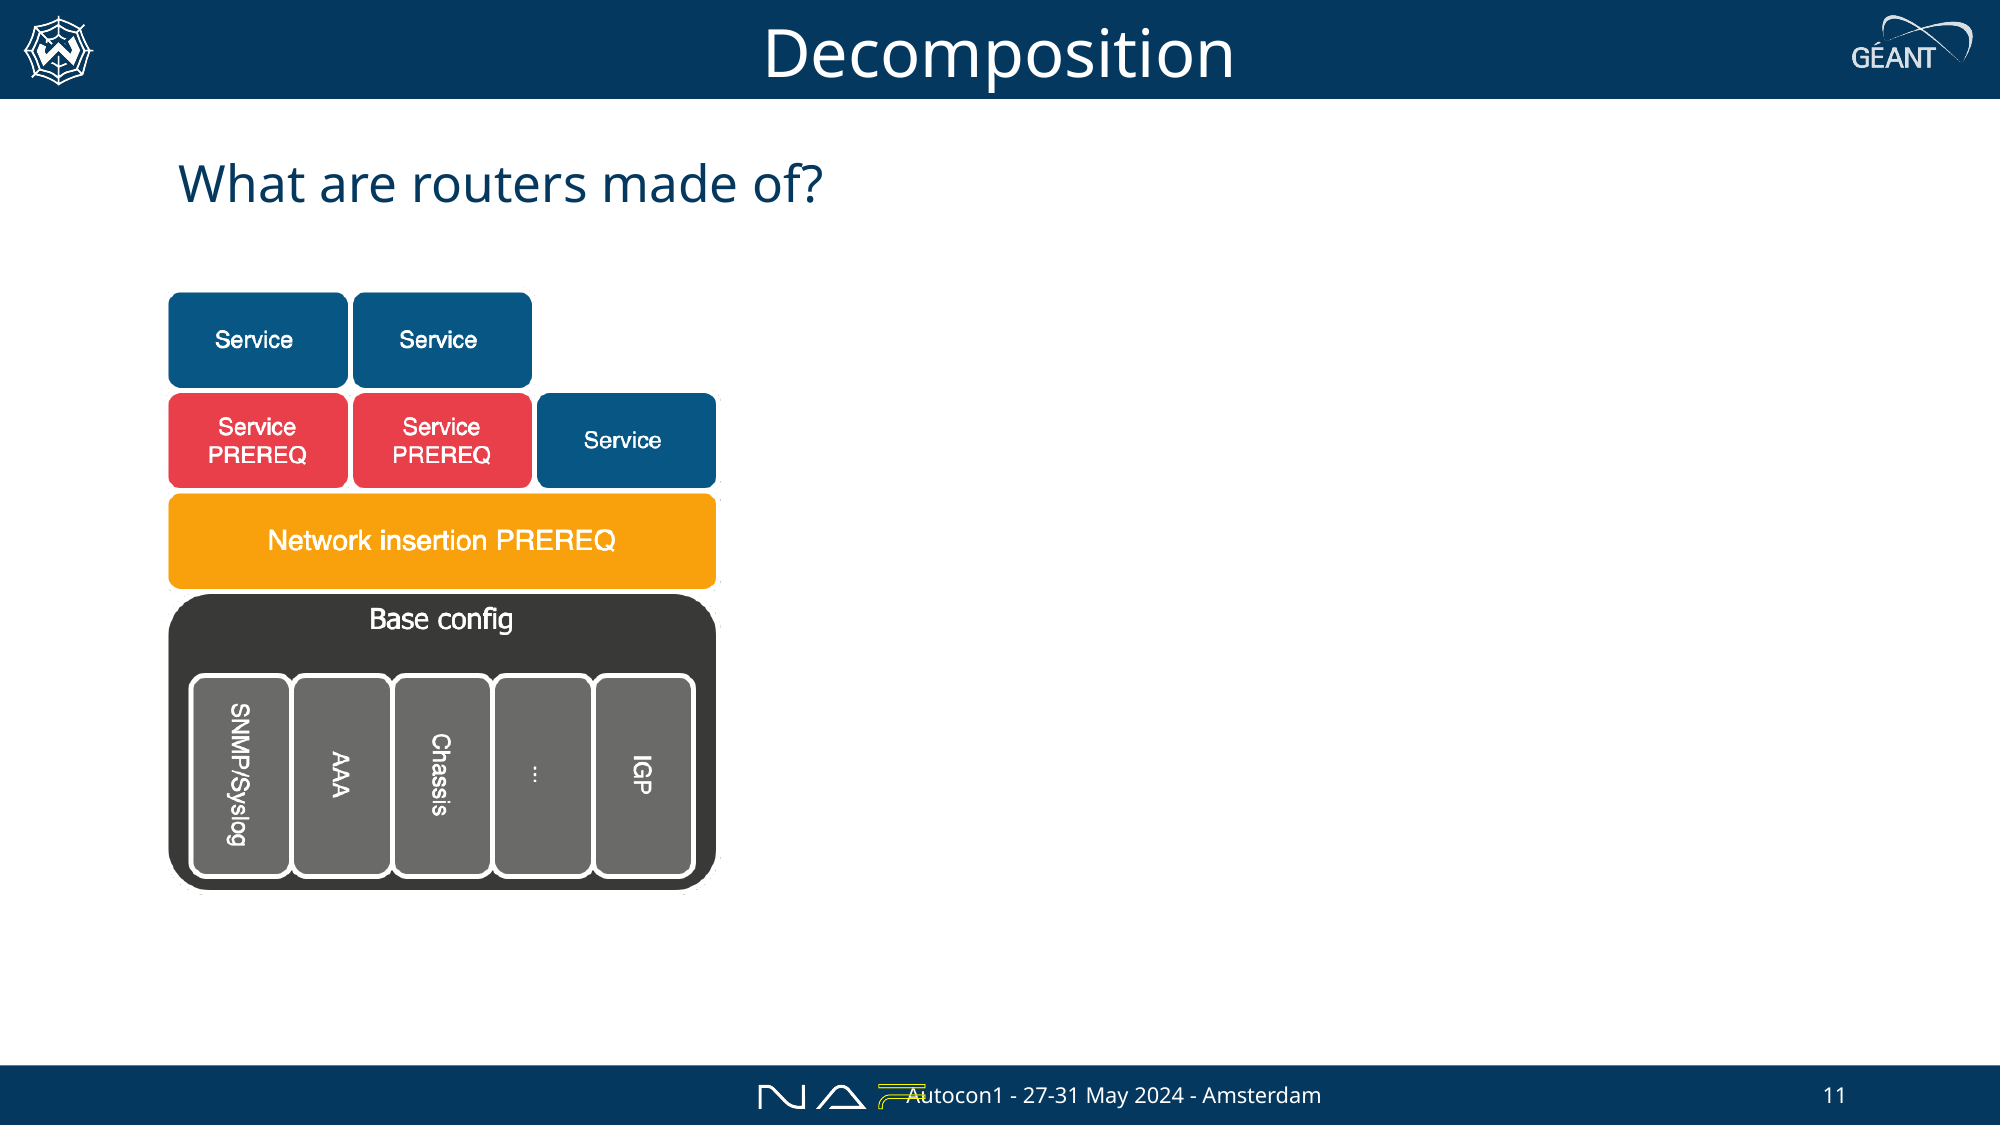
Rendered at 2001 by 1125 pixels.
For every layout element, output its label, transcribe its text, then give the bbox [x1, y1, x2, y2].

slide_number 11 [1412, 1082, 1863, 1110]
title Decomposition [301, 0, 1699, 112]
picture [1852, 15, 1973, 69]
text_box What are routers made of? [163, 150, 1787, 222]
footer Autocon1 - 27-31 May 2024 - Amsterdam [662, 1082, 1338, 1110]
picture [0, 0, 117, 109]
picture [163, 286, 722, 895]
